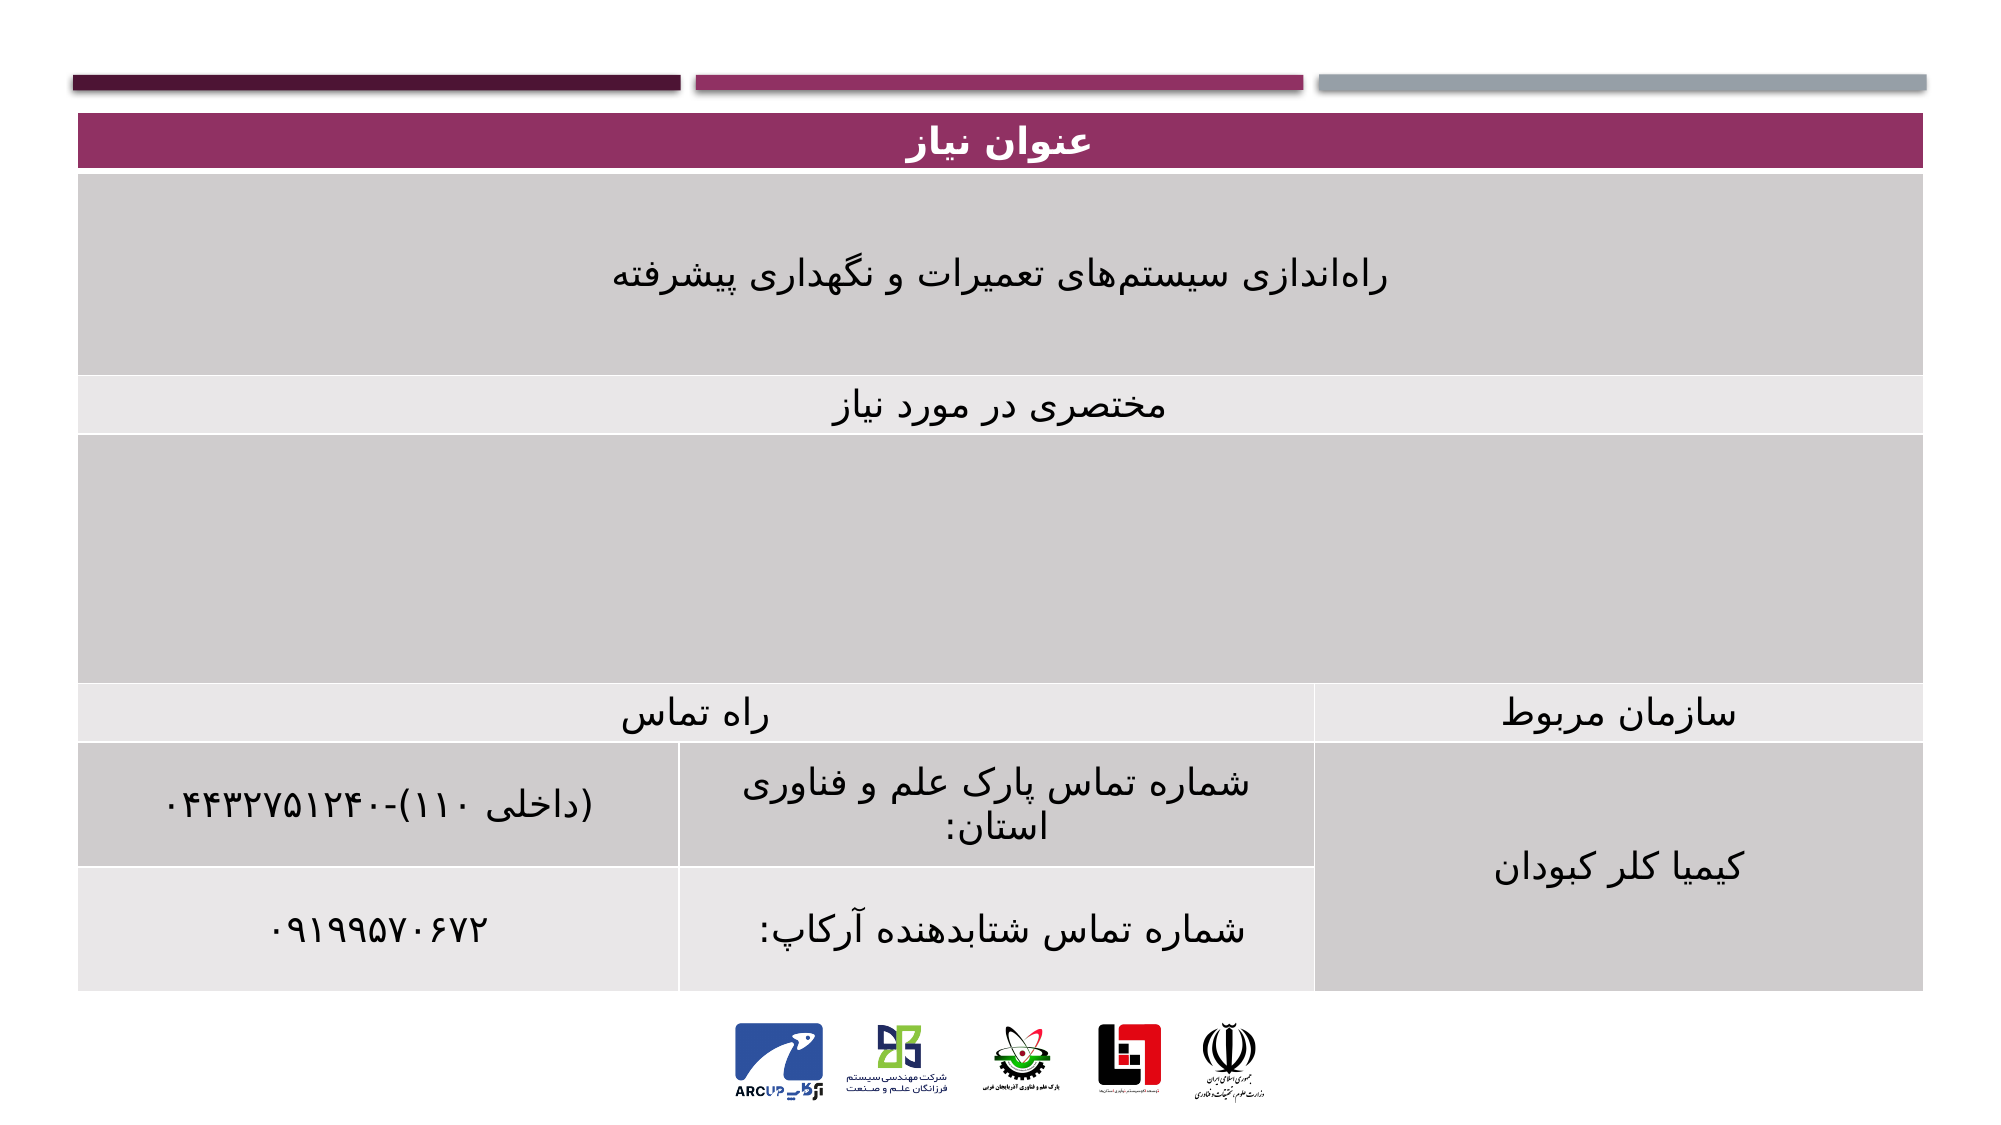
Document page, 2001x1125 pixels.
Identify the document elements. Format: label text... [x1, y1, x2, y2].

table_cell راه‌اندازی سیستم‌های تعمیرات و نگهداری پیشرفته [78, 174, 1923, 375]
table_cell سازمان مربوط [1315, 684, 1923, 741]
table_cell شماره تماس پارک علم و فناوری استان: [680, 743, 1314, 866]
table_cell شماره تماس شتابدهنده آرکاپ: [680, 868, 1314, 991]
table_cell مختصری در مورد نیاز [78, 376, 1923, 433]
table_cell (داخلی ۱۱۰)-۰۴۴۳۲۷۵۱۲۴۰ [78, 743, 678, 866]
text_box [728, 1018, 1271, 1103]
table_cell [78, 435, 1923, 683]
table_cell راه تماس [78, 684, 1314, 741]
table_cell کیمیا کلر کبودان [1315, 743, 1923, 991]
table_header عنوان نیاز [78, 113, 1923, 168]
table_cell ۰۹۱۹۹۵۷۰۶۷۲ [78, 868, 678, 991]
